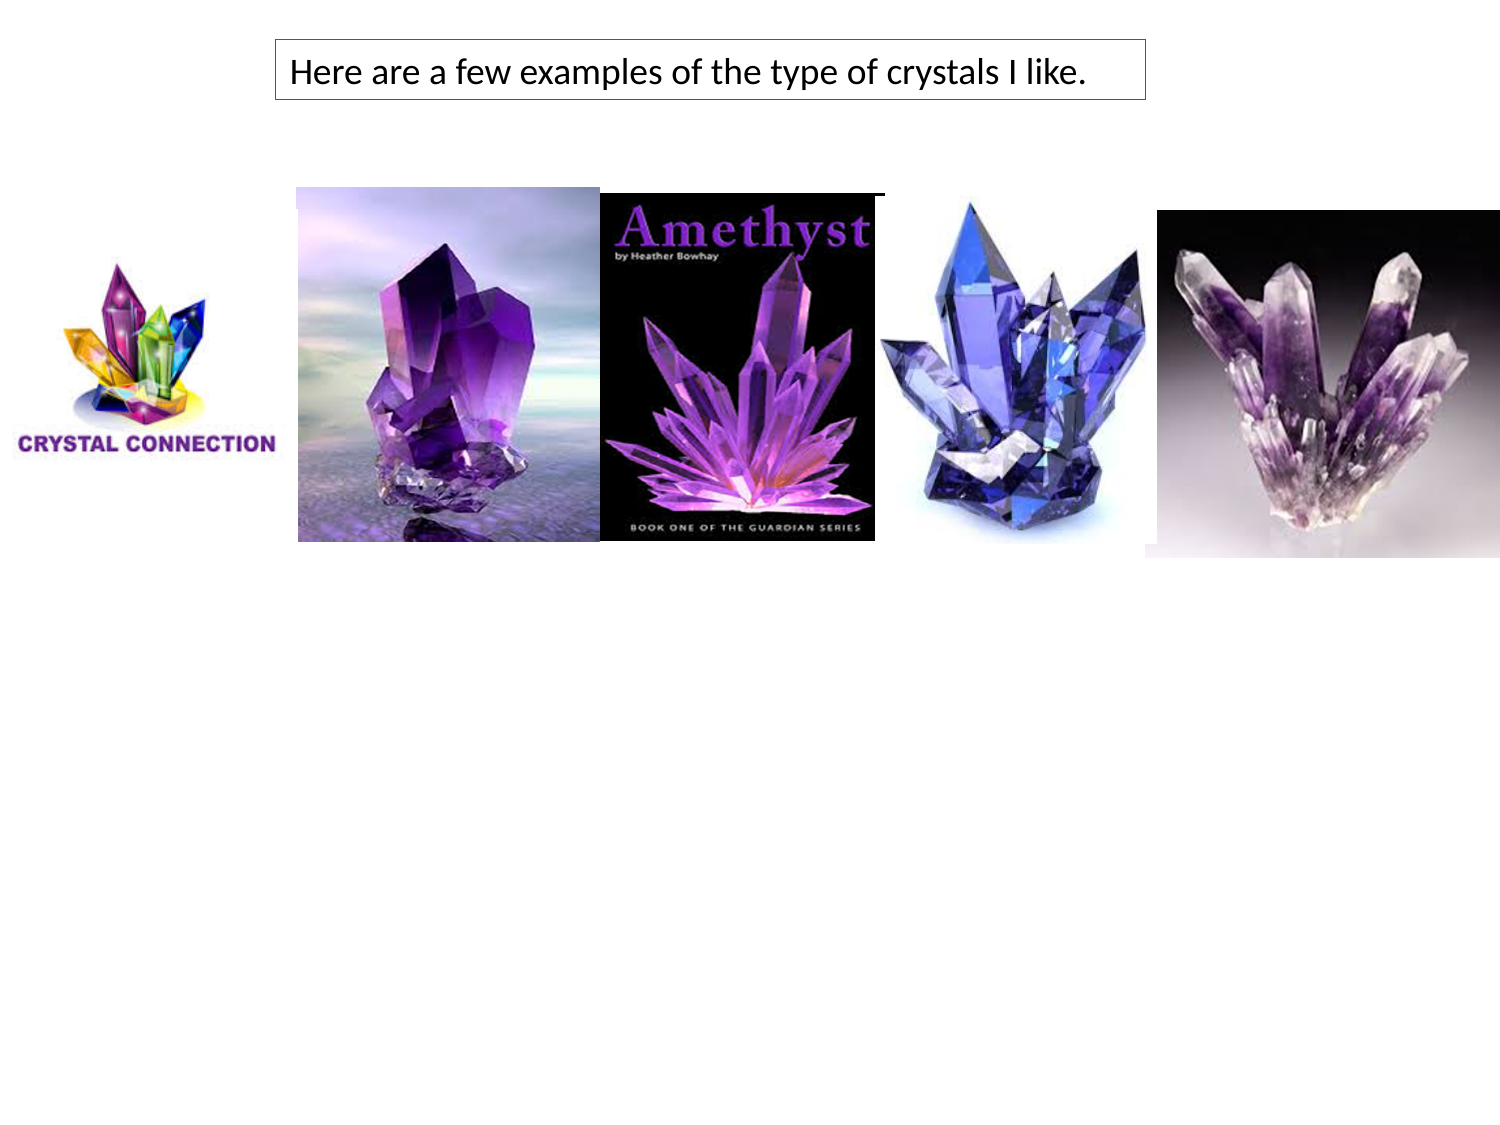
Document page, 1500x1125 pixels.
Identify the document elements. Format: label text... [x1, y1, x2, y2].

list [296, 187, 600, 542]
text_box Here are a few examples of the type of crystals I like. [275, 39, 1146, 100]
picture [599, 193, 1500, 558]
picture [0, 209, 298, 546]
